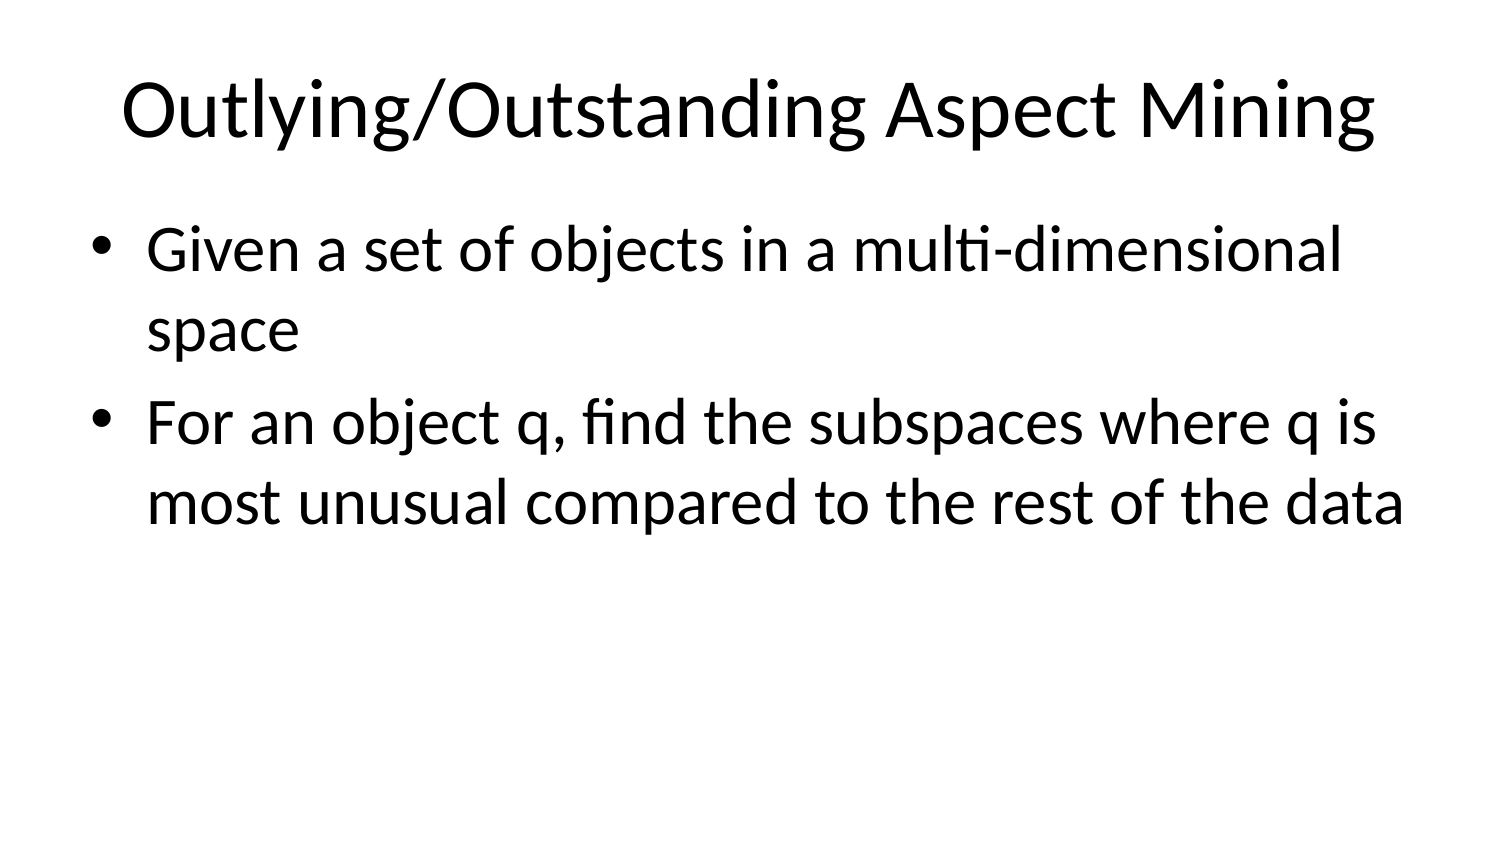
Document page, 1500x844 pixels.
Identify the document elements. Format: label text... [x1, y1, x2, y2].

list Given a set of objects in a multi-dimensional space For an object q, find the subspaces where q is most unusual compared to the rest of the data [75, 196, 1425, 754]
title Outlying/Outstanding Aspect Mining [75, 33, 1425, 175]
